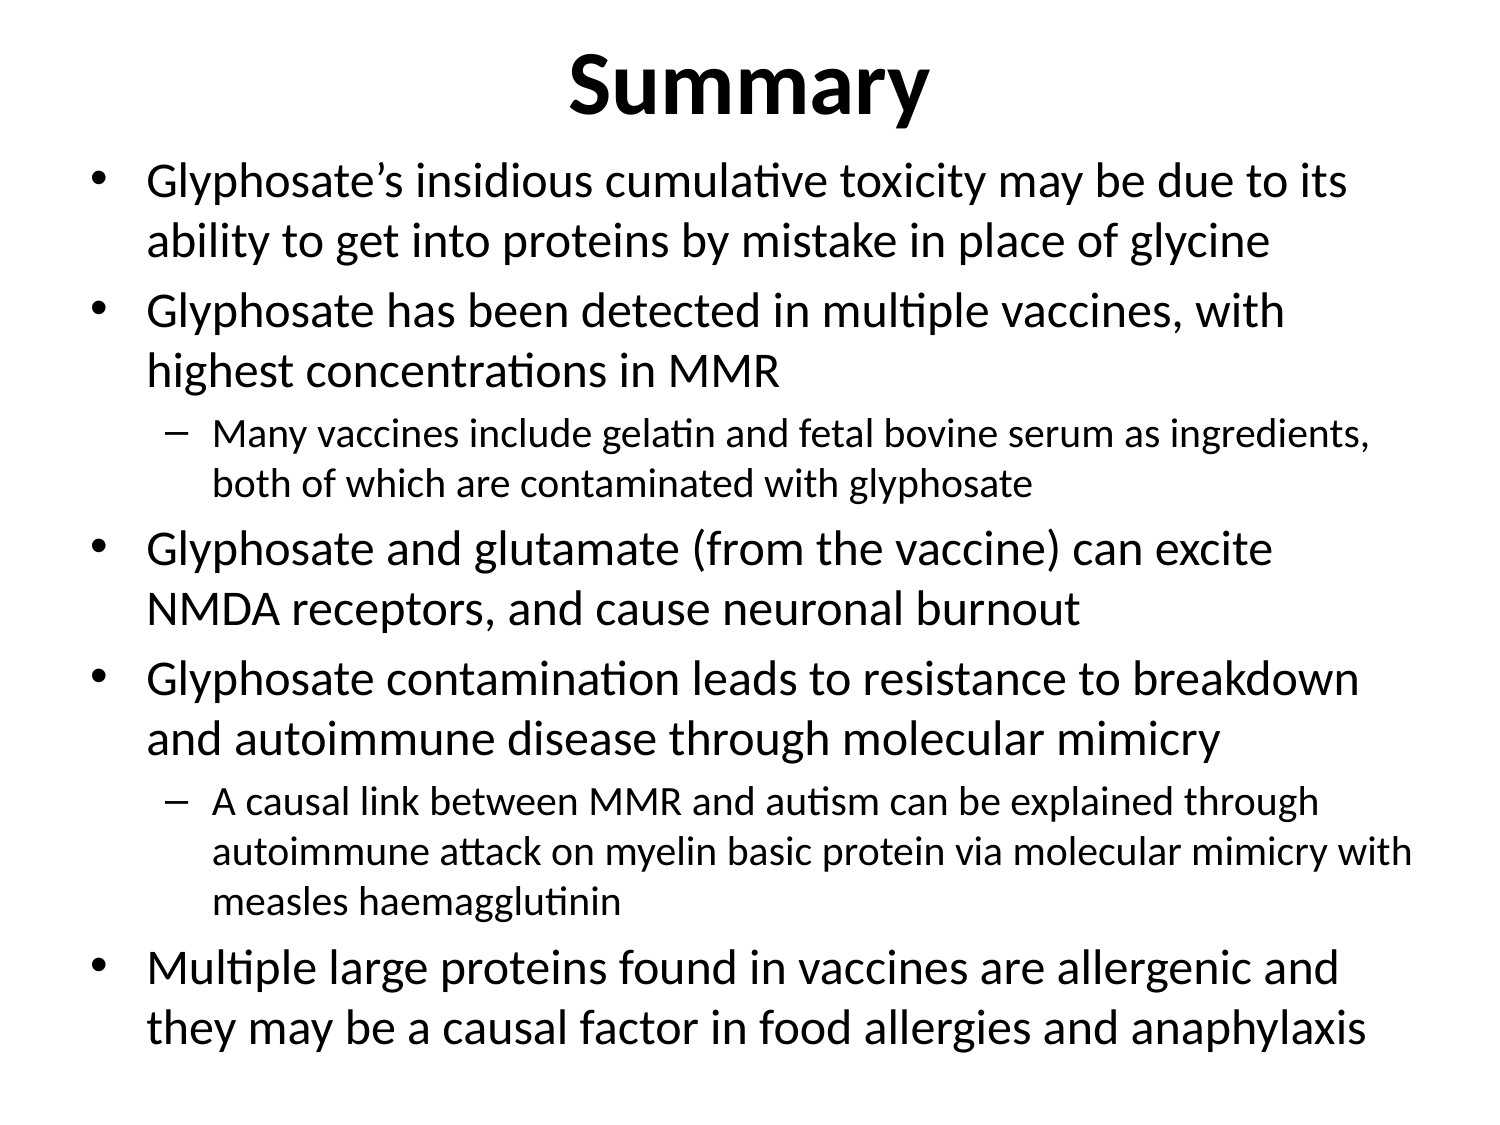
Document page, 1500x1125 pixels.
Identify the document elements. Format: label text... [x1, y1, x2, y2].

title Summary [75, 0, 1425, 139]
list Glyphosate’s insidious cumulative toxicity may be due to its ability to get into proteins by mistake in place of glycine Glyphosate has been detected in multiple vaccines, with highest concentrations in MMR Many vaccines include gelatin and fetal bovine serum as ingredients, both of which are contaminated with glyphosate Glyphosate and glutamate (from the vaccine) can excite NMDA receptors, and cause neuronal burnout Glyphosate contamination leads to resistance to breakdown and autoimmune disease through molecular mimicry A causal link between MMR and autism can be explained through autoimmune attack on myelin basic protein via molecular mimicry with measles haemagglutinin Multiple large proteins found in vaccines are allergenic and they may be a causal factor in food allergies and anaphylaxis [75, 139, 1453, 986]
